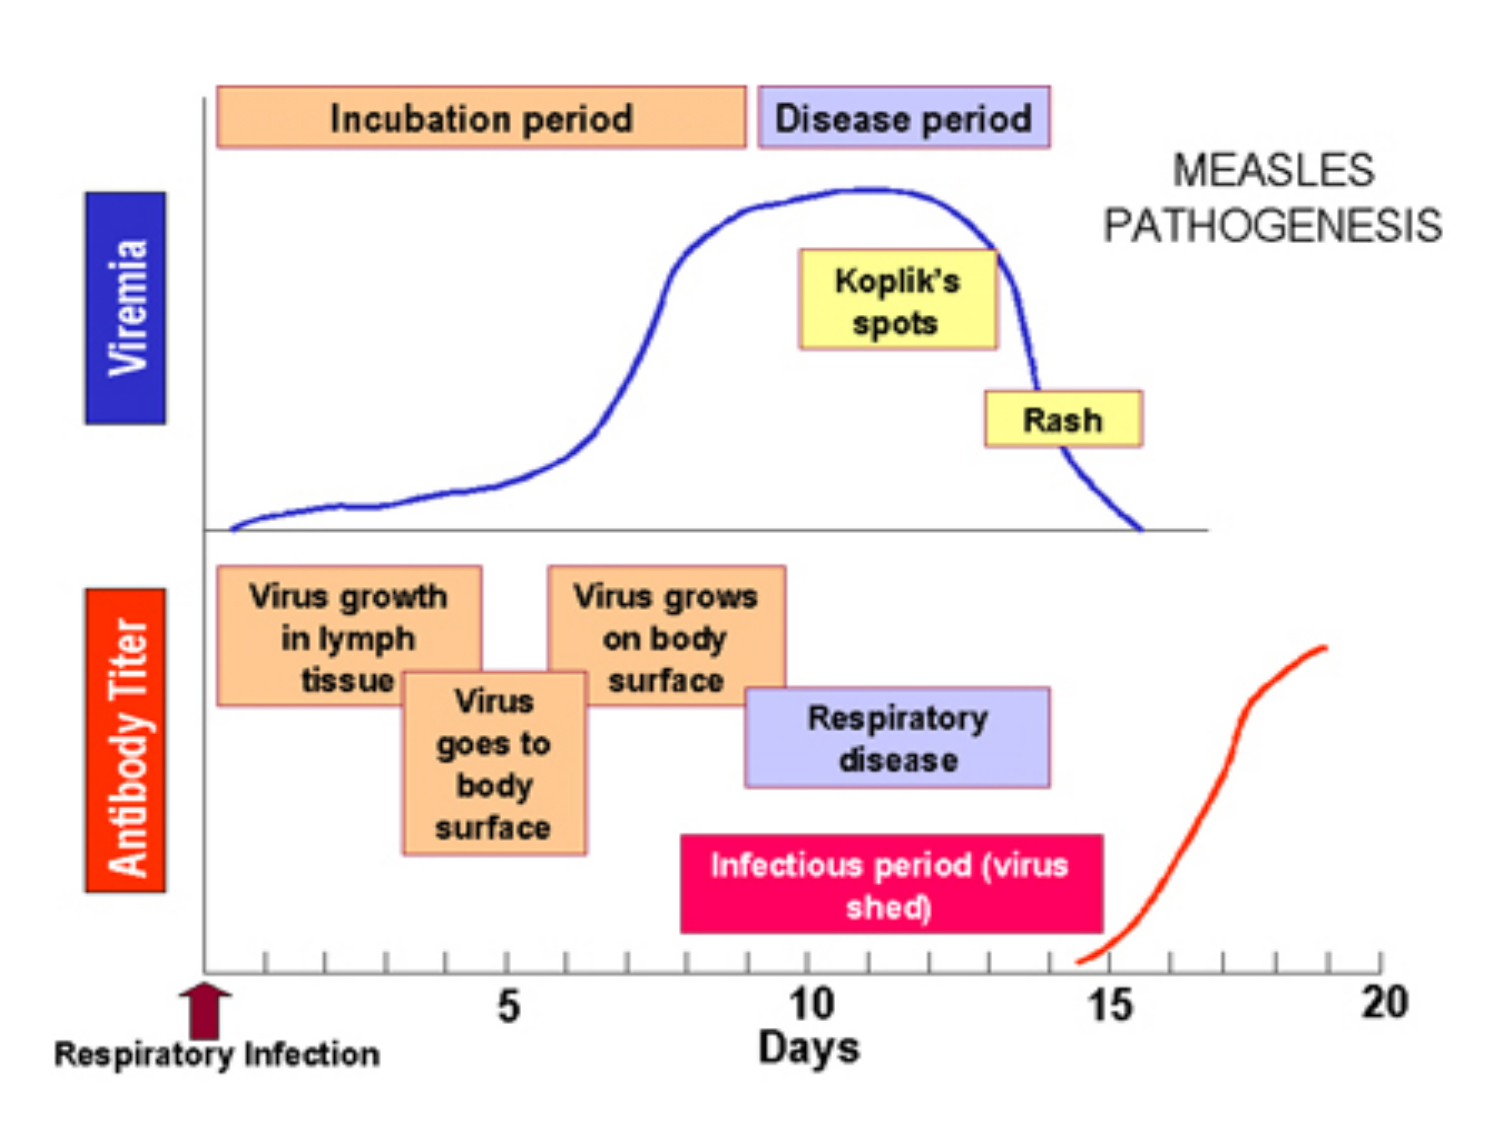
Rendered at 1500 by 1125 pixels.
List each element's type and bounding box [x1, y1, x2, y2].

picture [49, 30, 1463, 1095]
